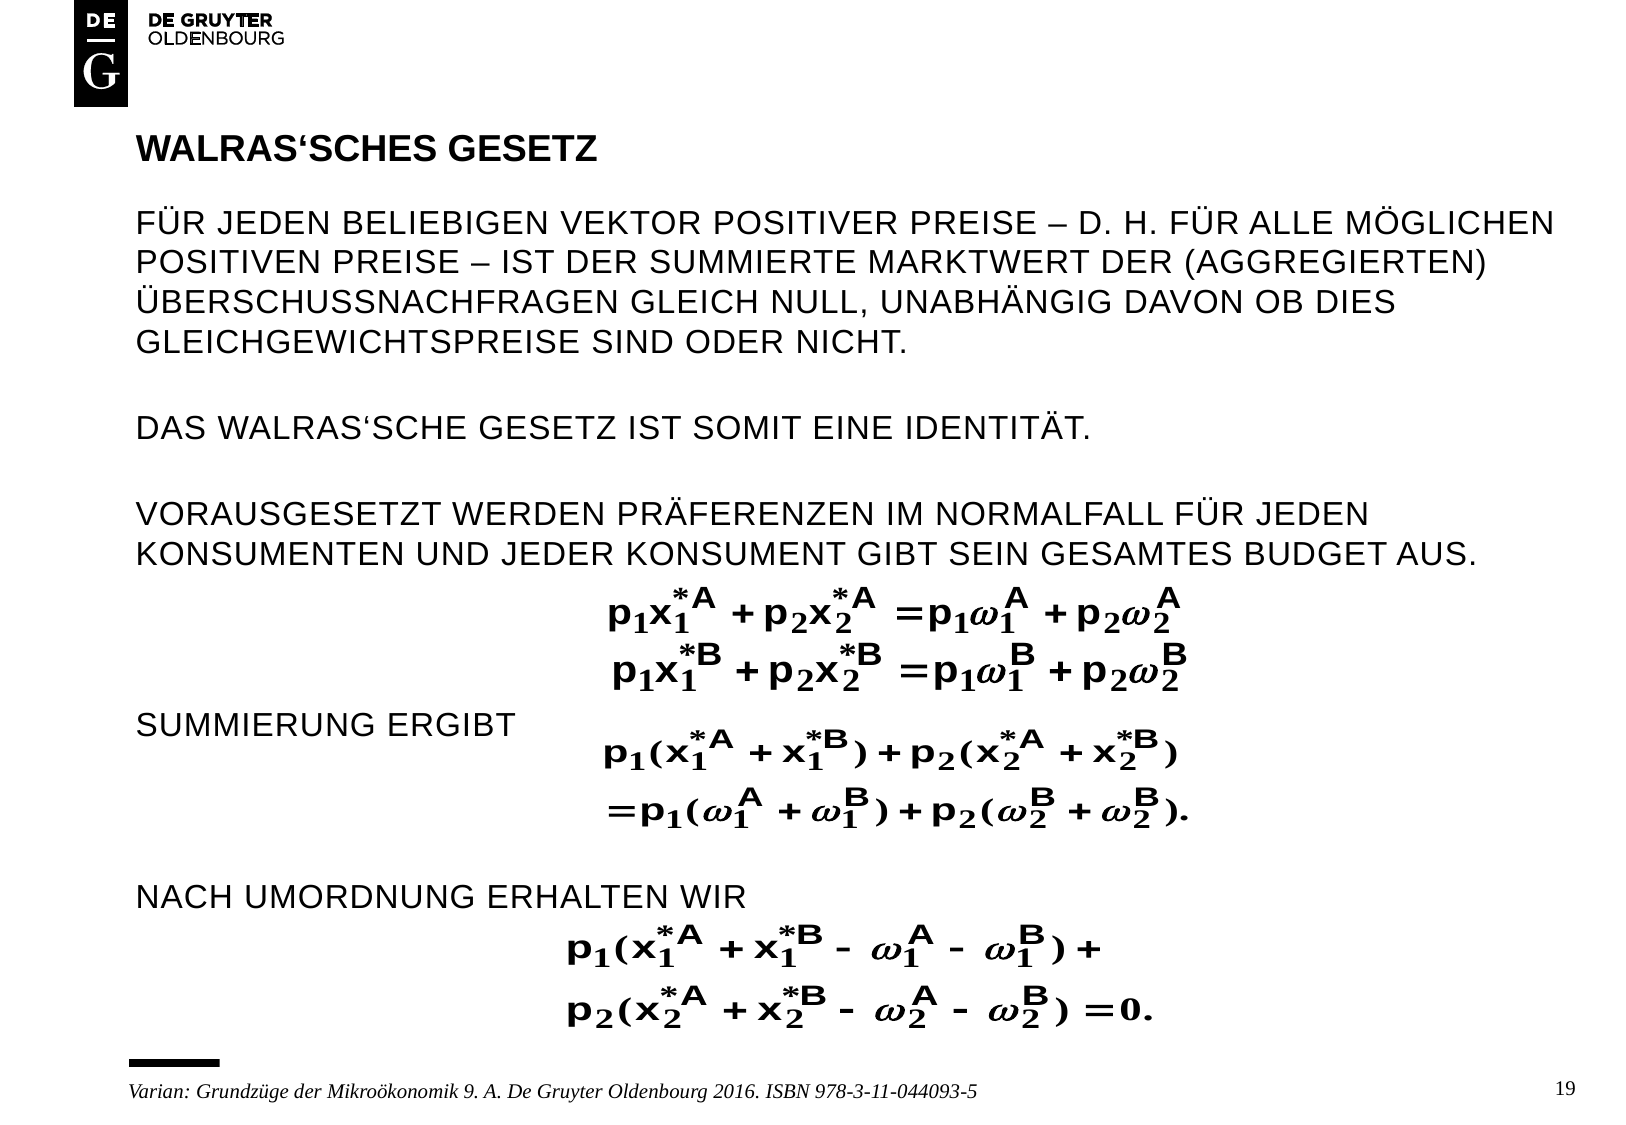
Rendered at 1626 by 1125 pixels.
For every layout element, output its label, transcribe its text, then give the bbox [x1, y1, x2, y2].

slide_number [128, 1077, 1539, 1108]
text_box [601, 723, 1190, 831]
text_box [610, 636, 1190, 694]
list FÜR JEDEN BELIEBIGEN VEKTOR POSITIVER PREISE – D. H. FÜR ALLE MÖGLICHEN POSITIVEN PREISE – IST DER summierte marktWERT DER (AGGREGIERTEN) ÜBERSCHUSSNACHFRAGEn GLEICH NULL, UNABHÄNGIG DAVON OB DIES GLEICHGEWICHTSPREISE SIND ODER NICHT. DAS Walras‘sche gesetz ist somit eine identität. Vorausgesetzt werden präferenzen im normalfall für jeden konsumenten und jeder konsument gibt sein gesamtes budget aus. Summierung ergibt nach umordnung erhalten wir [135, 160, 1563, 1055]
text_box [564, 918, 1155, 1031]
slide_number 19 [1554, 1074, 1614, 1104]
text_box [606, 580, 1185, 635]
title WALRAS‘SCHES GESETZ [135, 124, 1563, 160]
